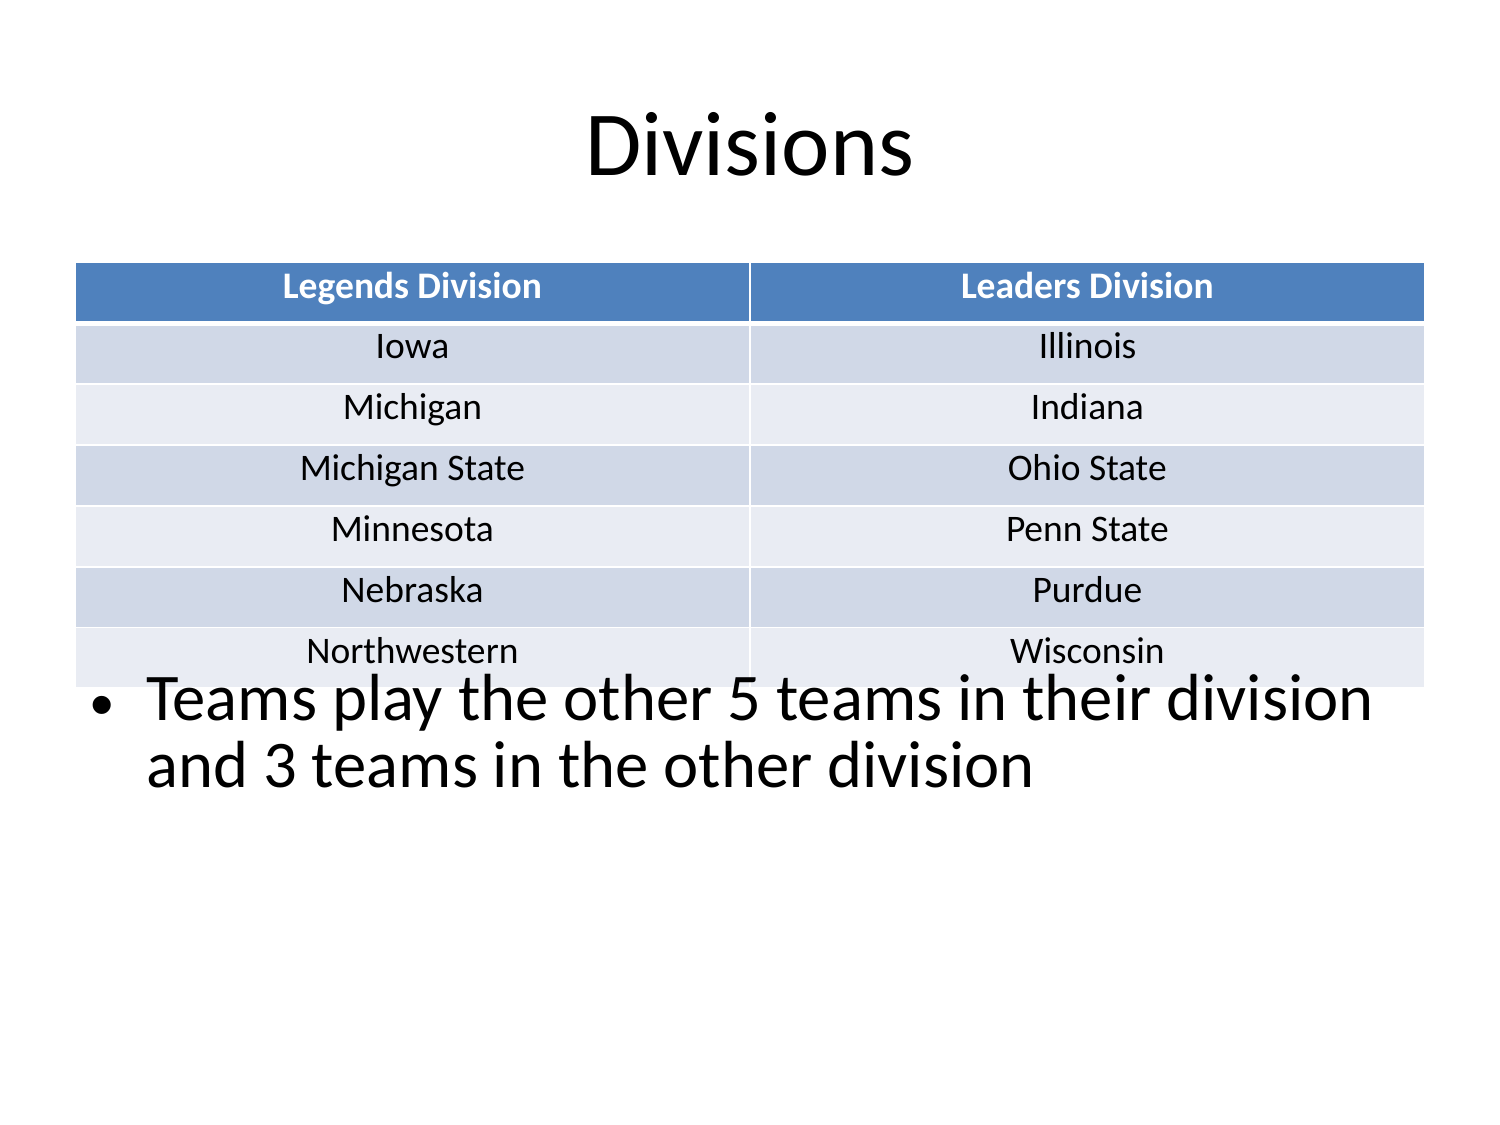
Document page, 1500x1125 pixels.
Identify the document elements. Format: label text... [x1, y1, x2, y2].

title Divisions [75, 45, 1425, 233]
text_box Teams play the other 5 teams in their division and 3 teams in the other division [74, 262, 1425, 1005]
